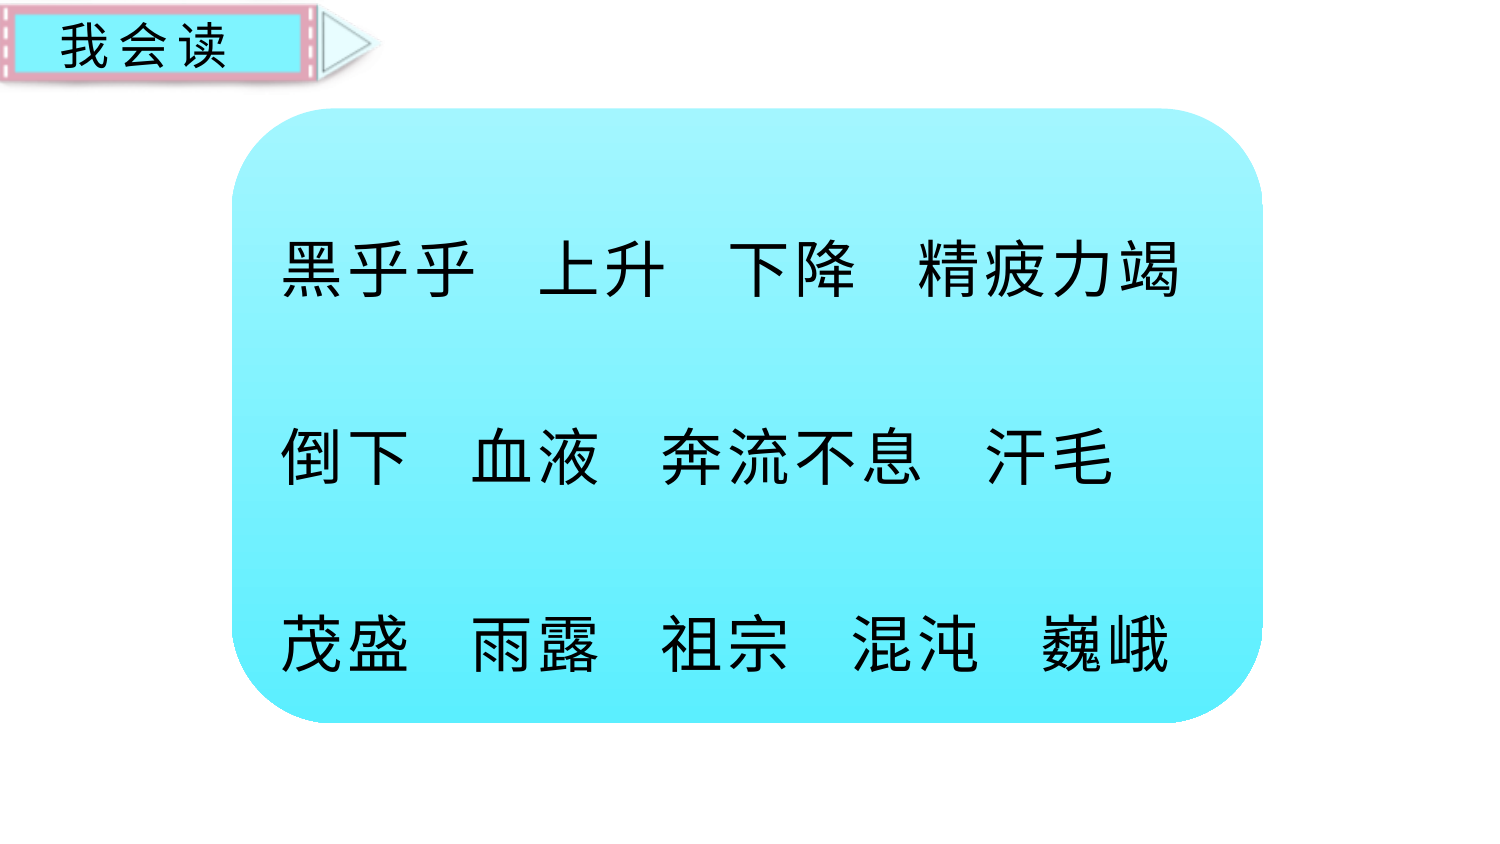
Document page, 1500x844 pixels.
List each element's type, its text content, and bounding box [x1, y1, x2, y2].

text_box 黑乎乎 上升 下降 精疲力竭 倒下 血液 奔流不息 汗毛 茂盛 雨露 祖宗 混沌 巍峨 [269, 112, 1231, 686]
text_box [229, 129, 1266, 726]
picture [0, 0, 392, 96]
text_box [300, 106, 1195, 112]
